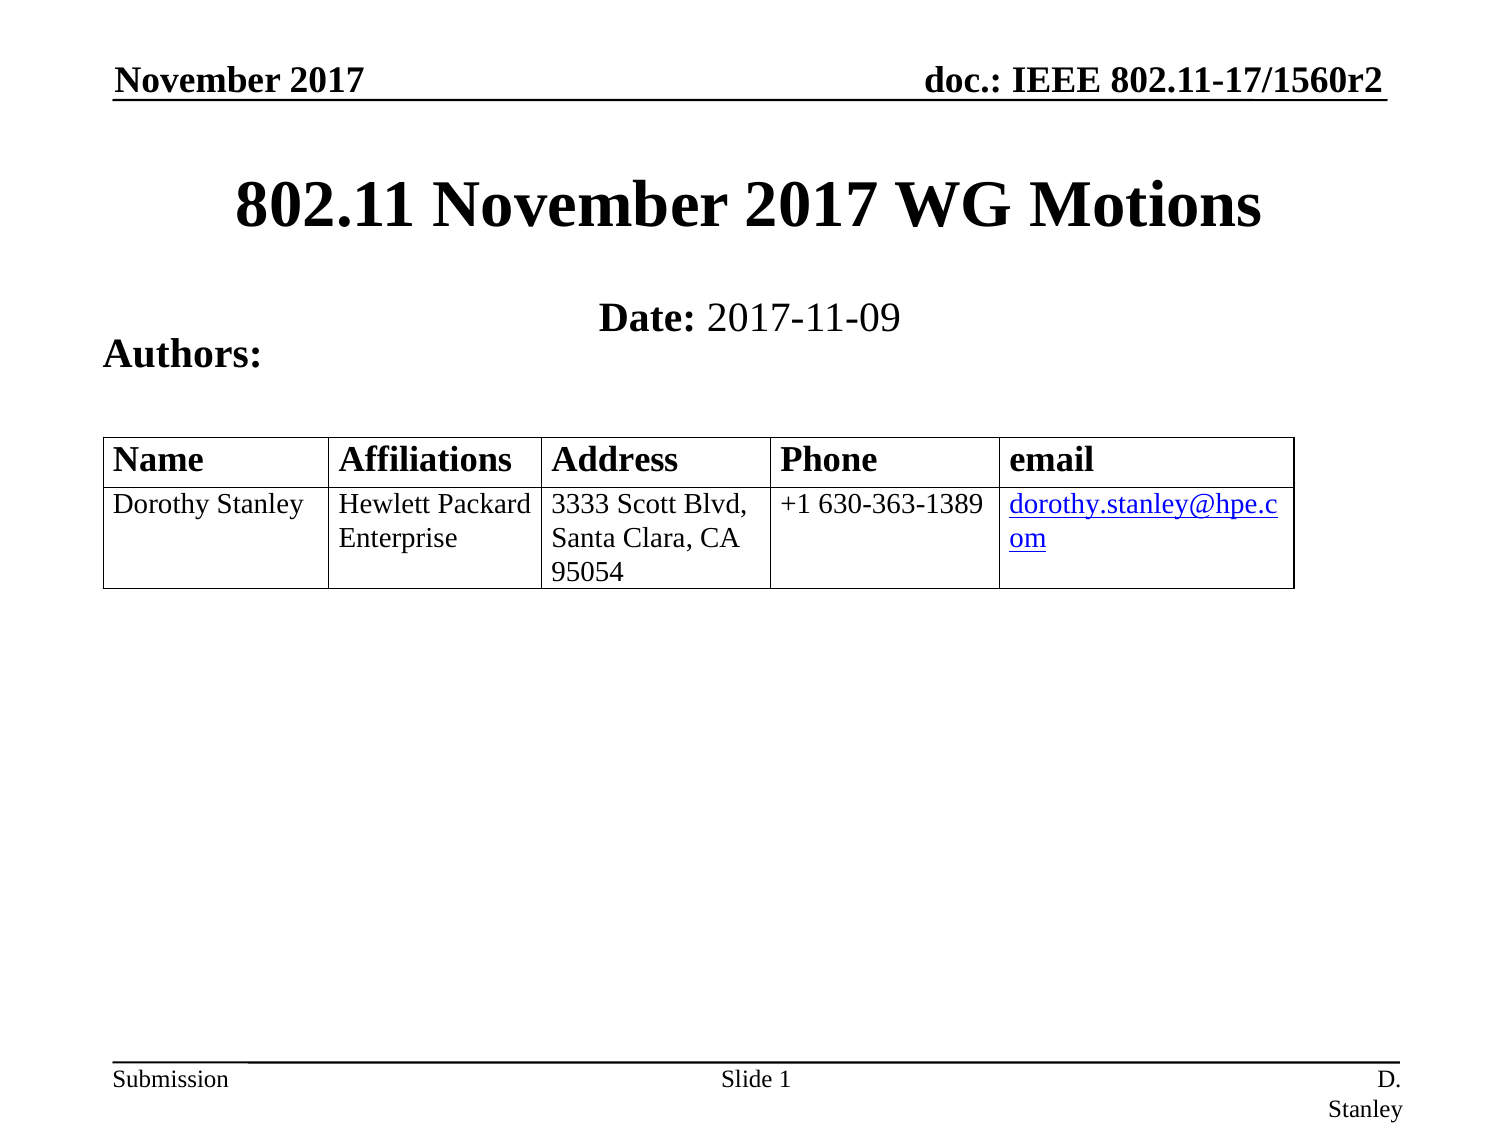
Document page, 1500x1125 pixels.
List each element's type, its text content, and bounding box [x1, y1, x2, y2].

list Date: 2017-11-09 [112, 287, 1388, 350]
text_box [89, 436, 1314, 732]
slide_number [114, 54, 374, 101]
footer D. Stanley, HP Enterprise [1324, 1061, 1402, 1093]
title 802.11 November 2017 WG Motions [112, 112, 1388, 287]
slide_number Slide 1 [712, 1061, 800, 1093]
text_box Authors: [87, 318, 325, 381]
